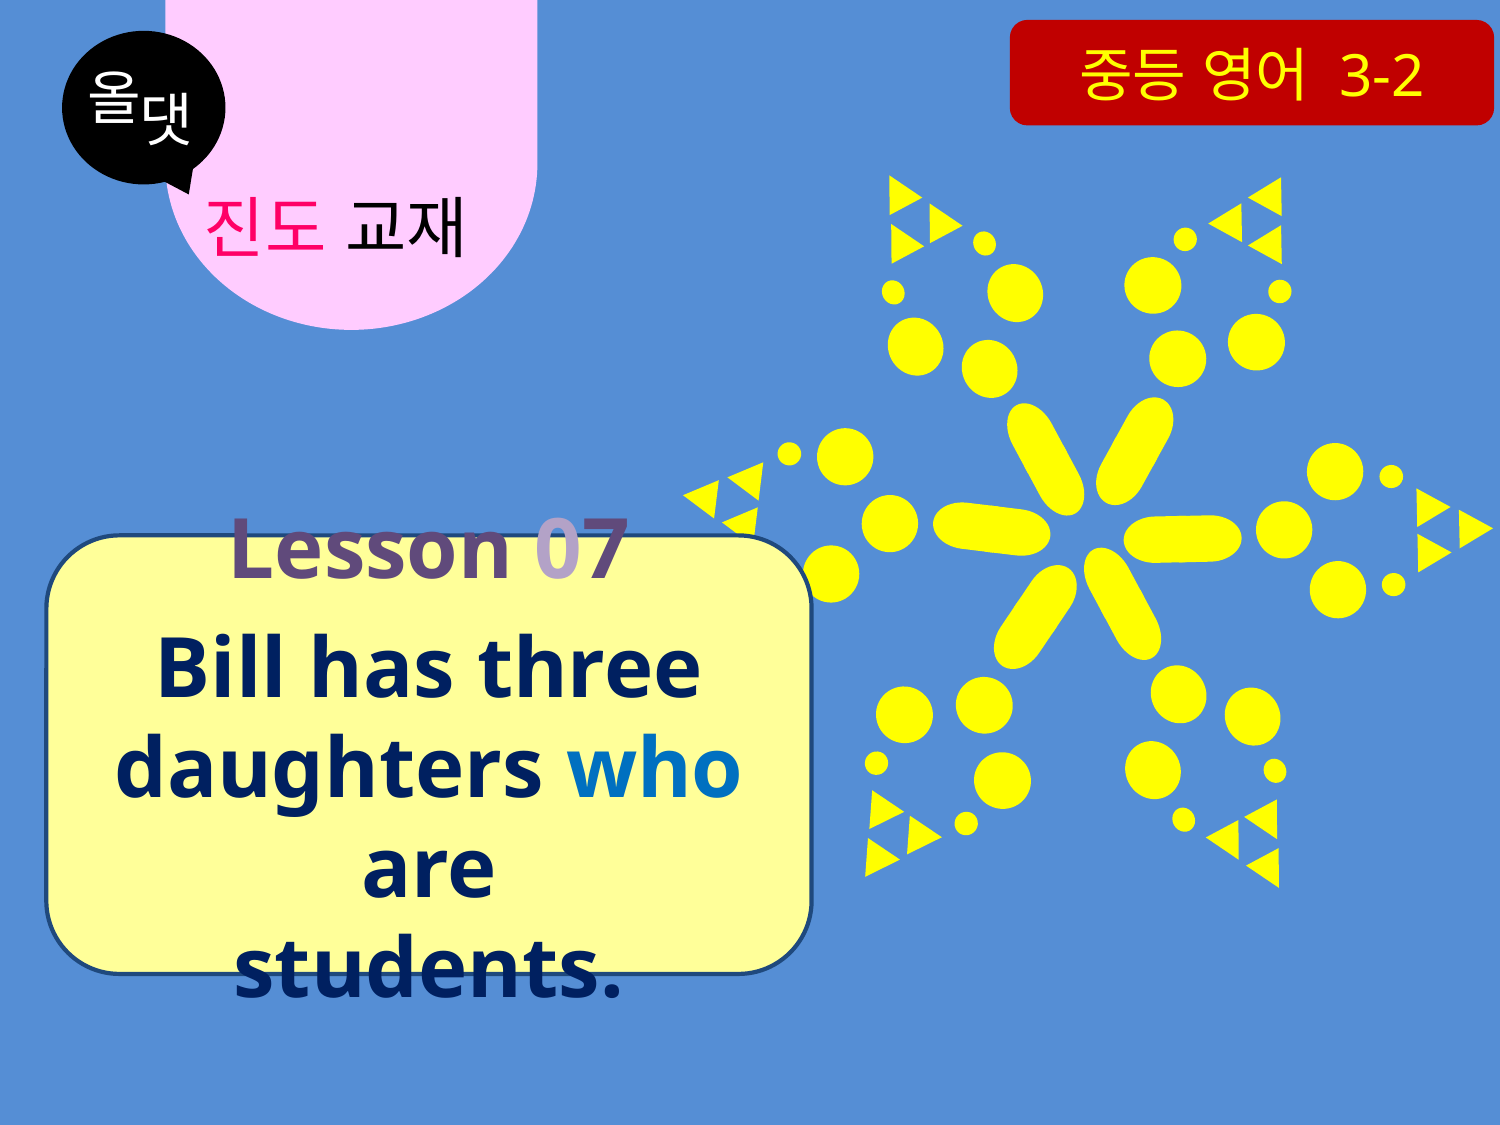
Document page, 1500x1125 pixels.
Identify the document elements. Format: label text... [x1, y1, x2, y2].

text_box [61, 0, 538, 356]
text_box Lesson 07 Bill has three daughters who are students. [44, 533, 800, 977]
text_box 중등 영어 3-2 [1007, 17, 1497, 128]
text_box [706, 123, 1467, 937]
